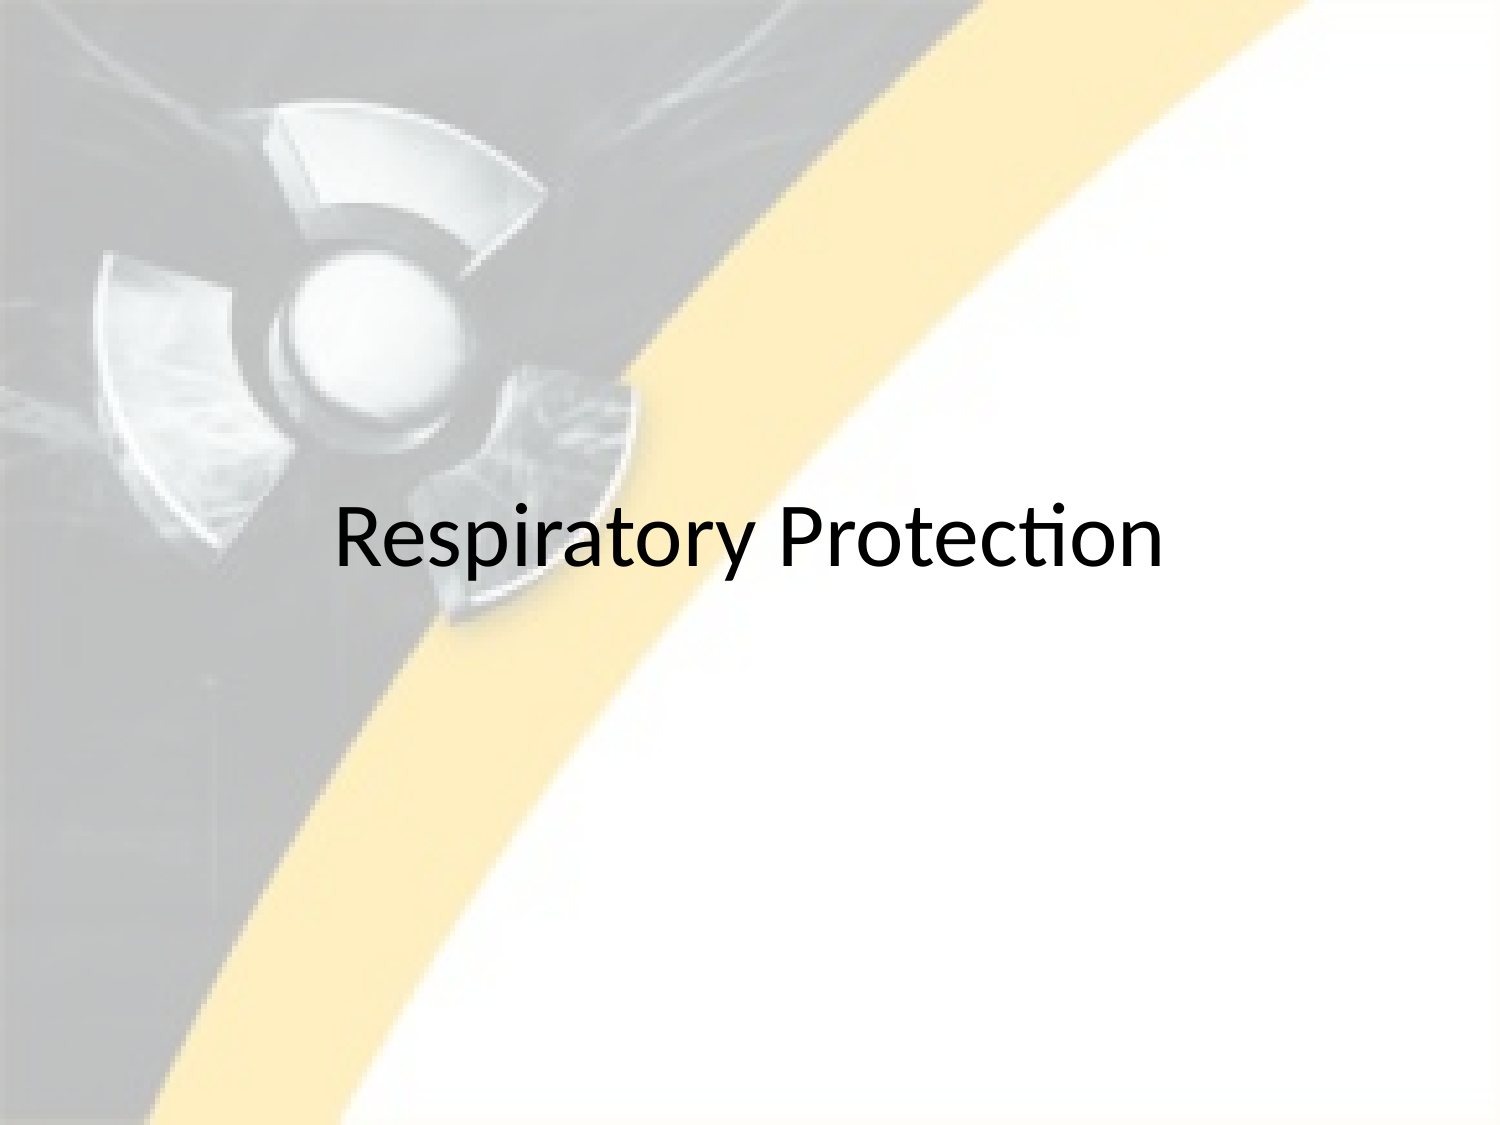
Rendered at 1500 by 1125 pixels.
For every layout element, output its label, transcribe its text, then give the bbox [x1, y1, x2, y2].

title Respiratory Protection [112, 408, 1388, 650]
